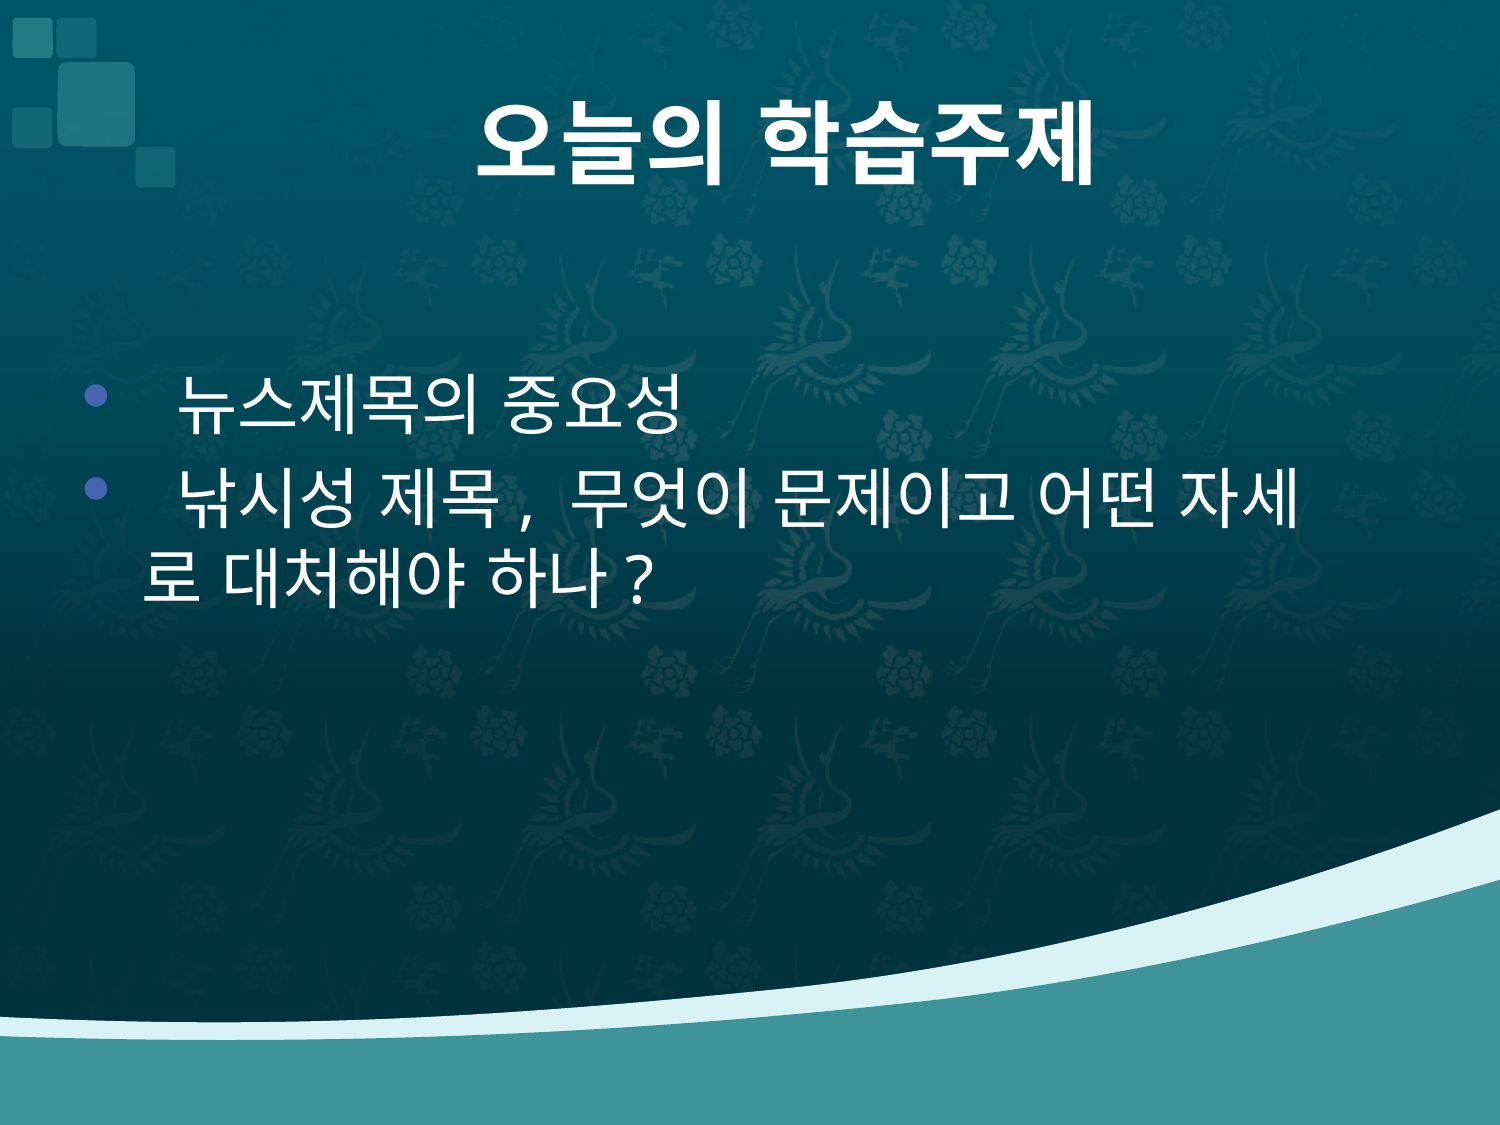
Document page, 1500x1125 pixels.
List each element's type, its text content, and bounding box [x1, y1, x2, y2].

title 오늘의 학습주제 [187, 58, 1414, 223]
list 뉴스제목의 중요성 낚시성 제목, 무엇이 문제이고 어떤 자세 로 대처해야 하나? [70, 262, 1425, 1005]
